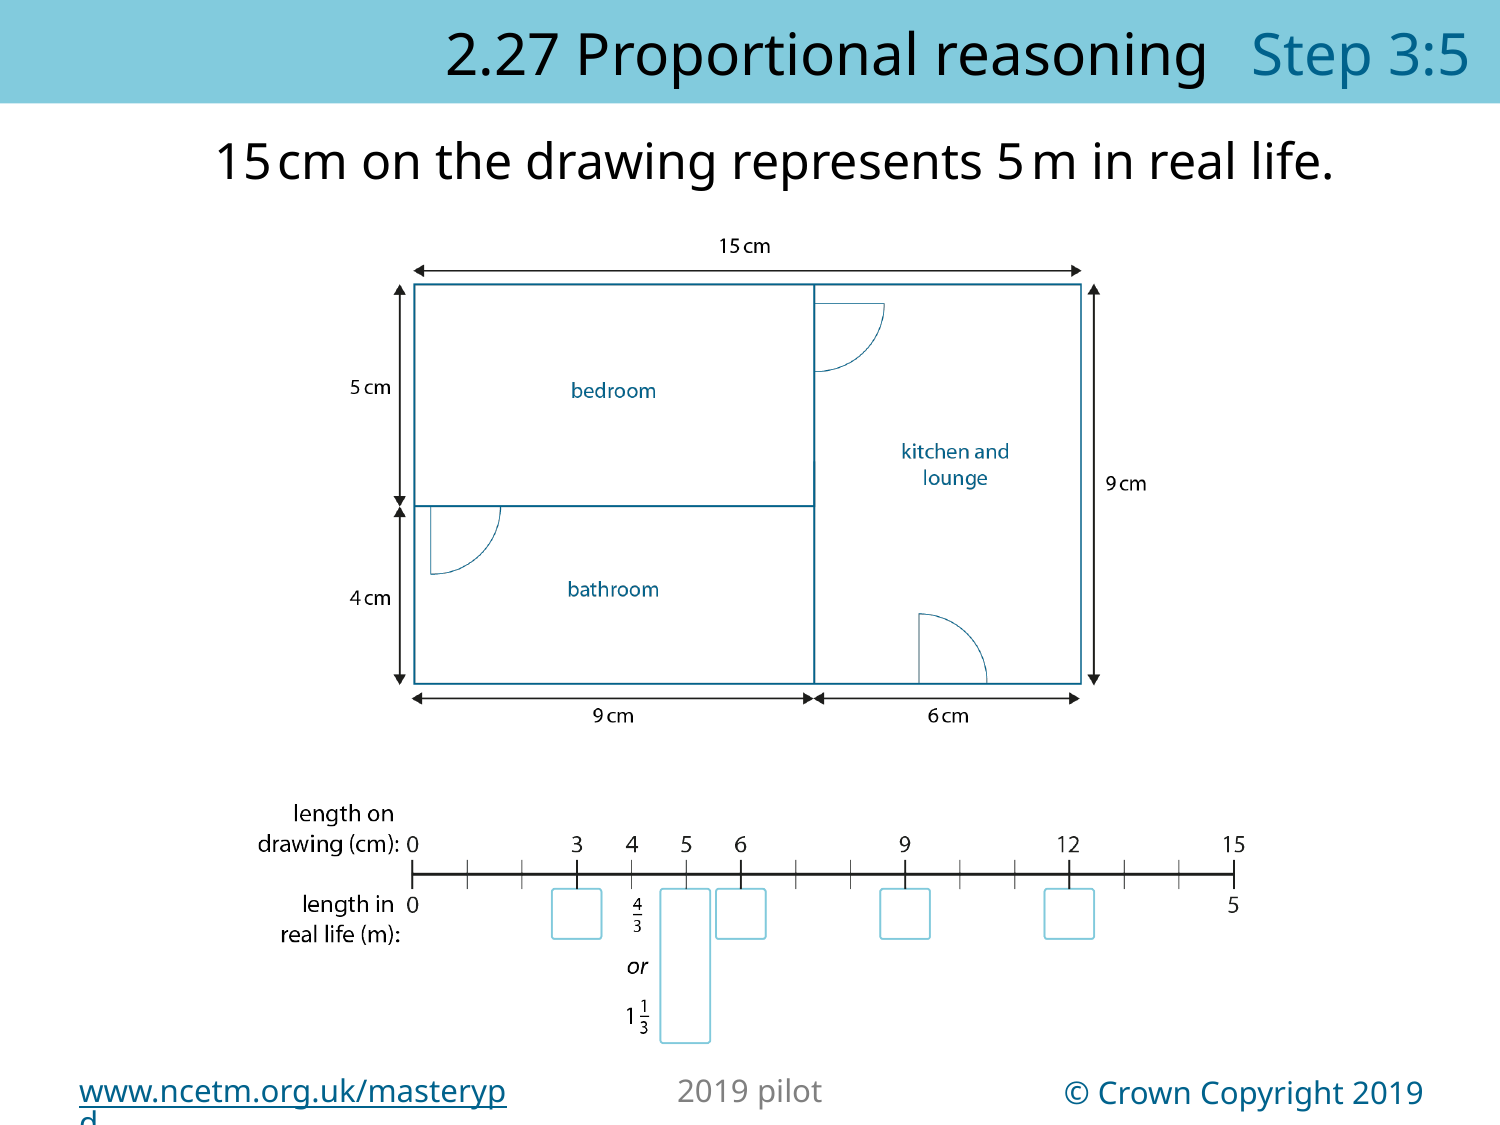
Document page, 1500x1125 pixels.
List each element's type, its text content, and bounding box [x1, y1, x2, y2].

picture [312, 233, 1188, 736]
text_box 15 cm on the drawing represents 5 m in real life. [199, 122, 1351, 198]
picture [253, 800, 1246, 1045]
list 2.27 Proportional reasoning Step 3:5 [0, 0, 1500, 104]
